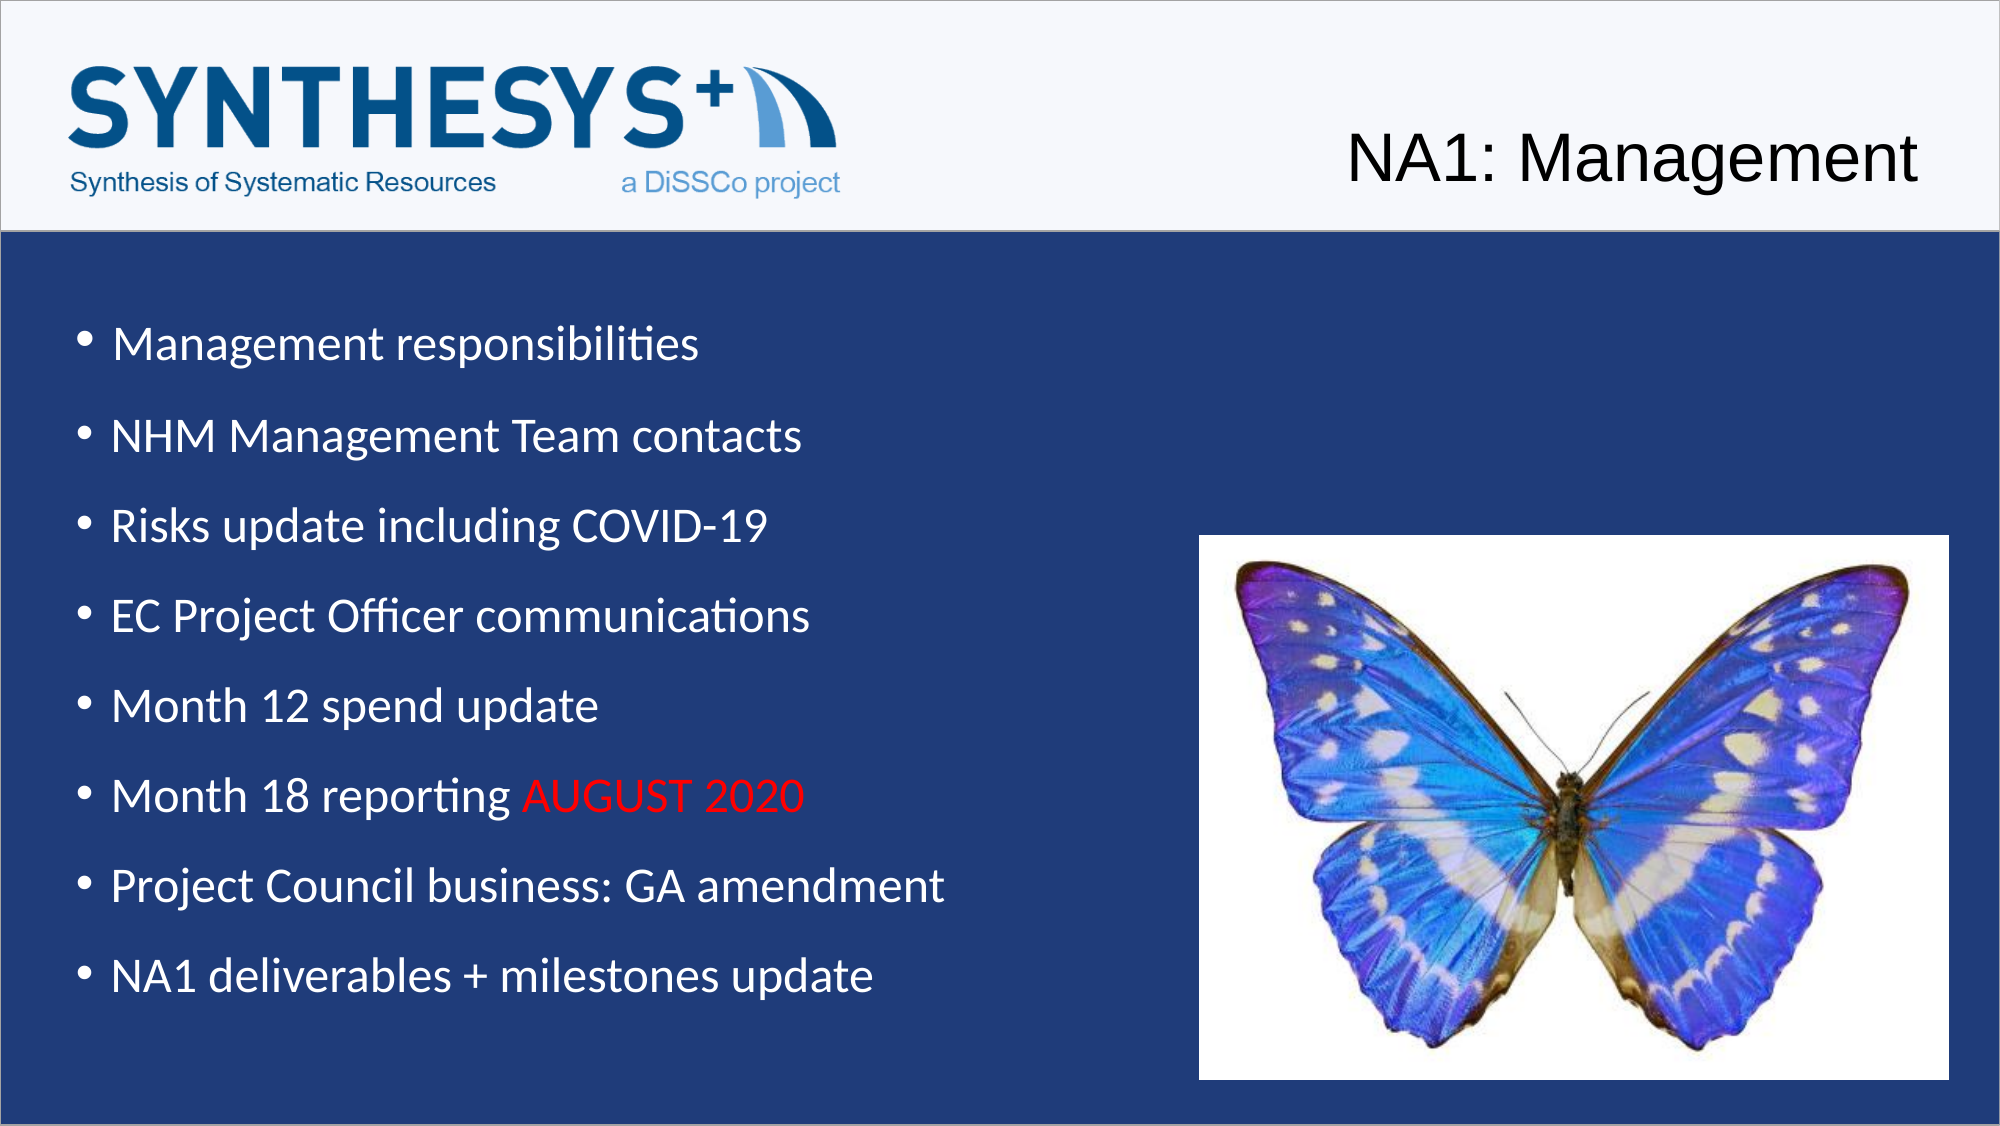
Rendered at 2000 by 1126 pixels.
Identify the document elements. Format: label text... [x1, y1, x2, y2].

text_box [0, 232, 2000, 1126]
text_box Management responsibilities NHM Management Team contacts Risks update including COVID-19 EC Project Officer communications Month 12 spend update Month 18 reporting AUGUST 2020 Project Council business: GA amendment NA1 deliverables + milestones update [68, 266, 1927, 1006]
title NA1: Management [932, 50, 1927, 266]
text_box [0, 0, 2000, 232]
picture [1199, 535, 1949, 1080]
picture [68, 66, 841, 203]
